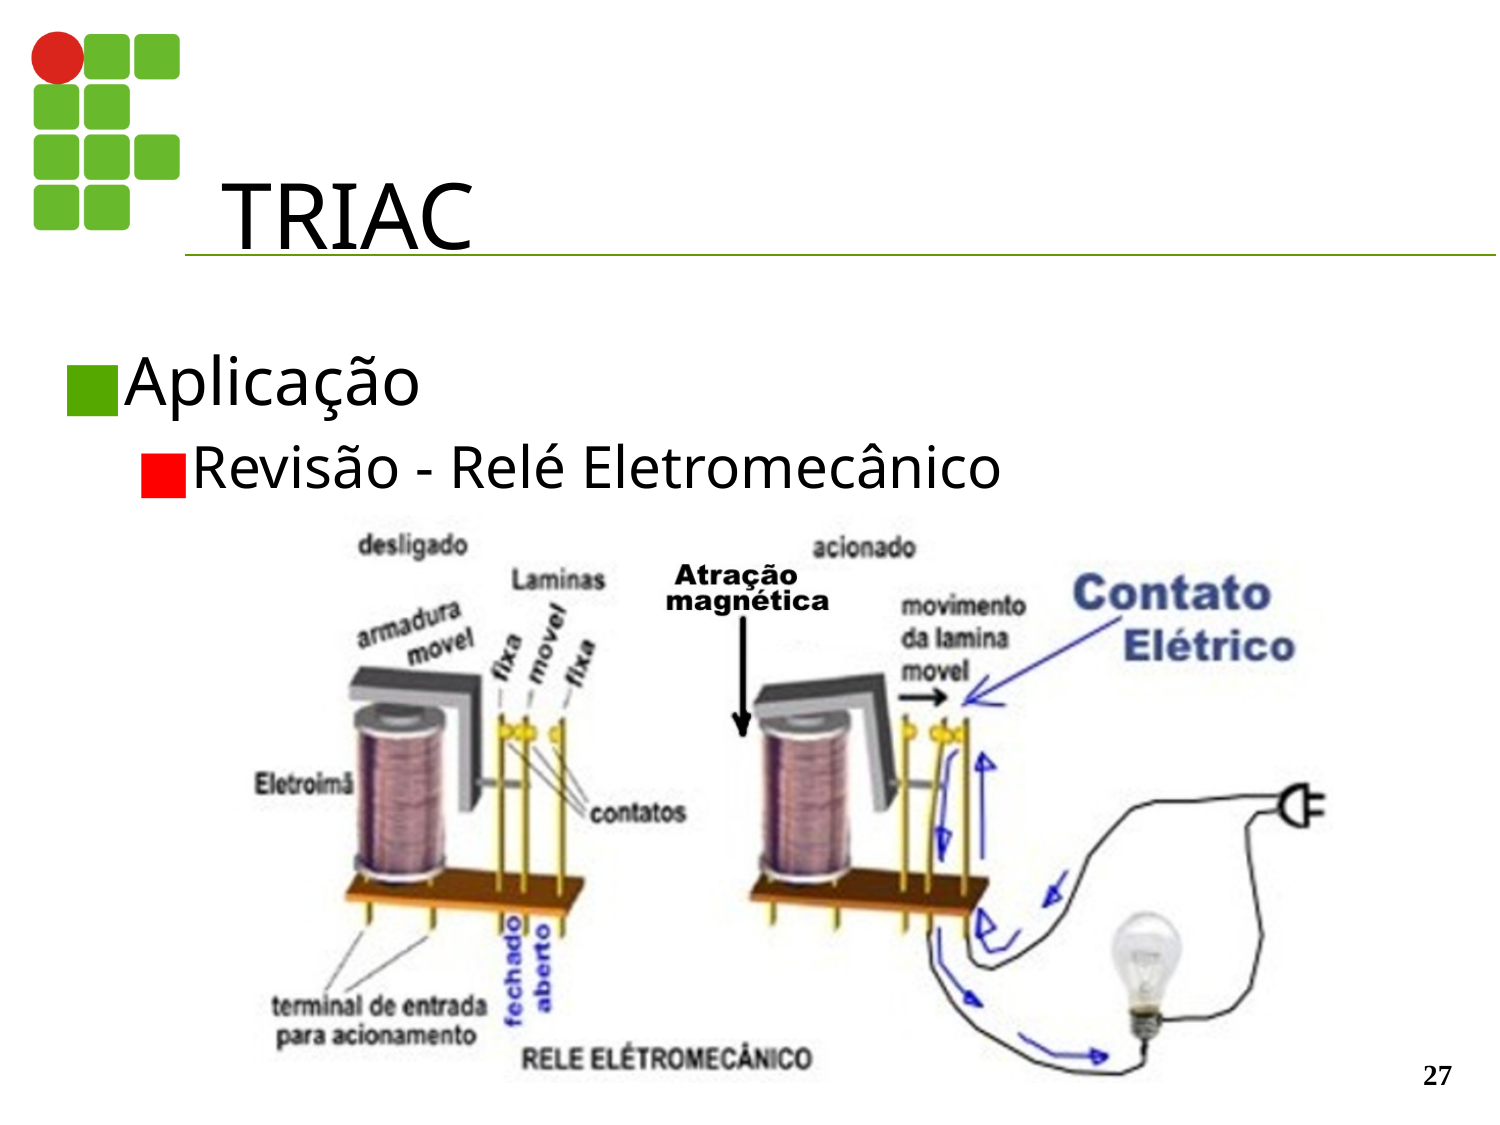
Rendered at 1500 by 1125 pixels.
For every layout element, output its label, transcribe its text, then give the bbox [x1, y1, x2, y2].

picture [210, 515, 1334, 1083]
list Aplicação Revisão - Relé Eletromecânico [46, 331, 1469, 551]
picture [29, 30, 182, 232]
text_box ‹#› [1155, 1024, 1468, 1100]
title TRIAC [206, 35, 1468, 275]
